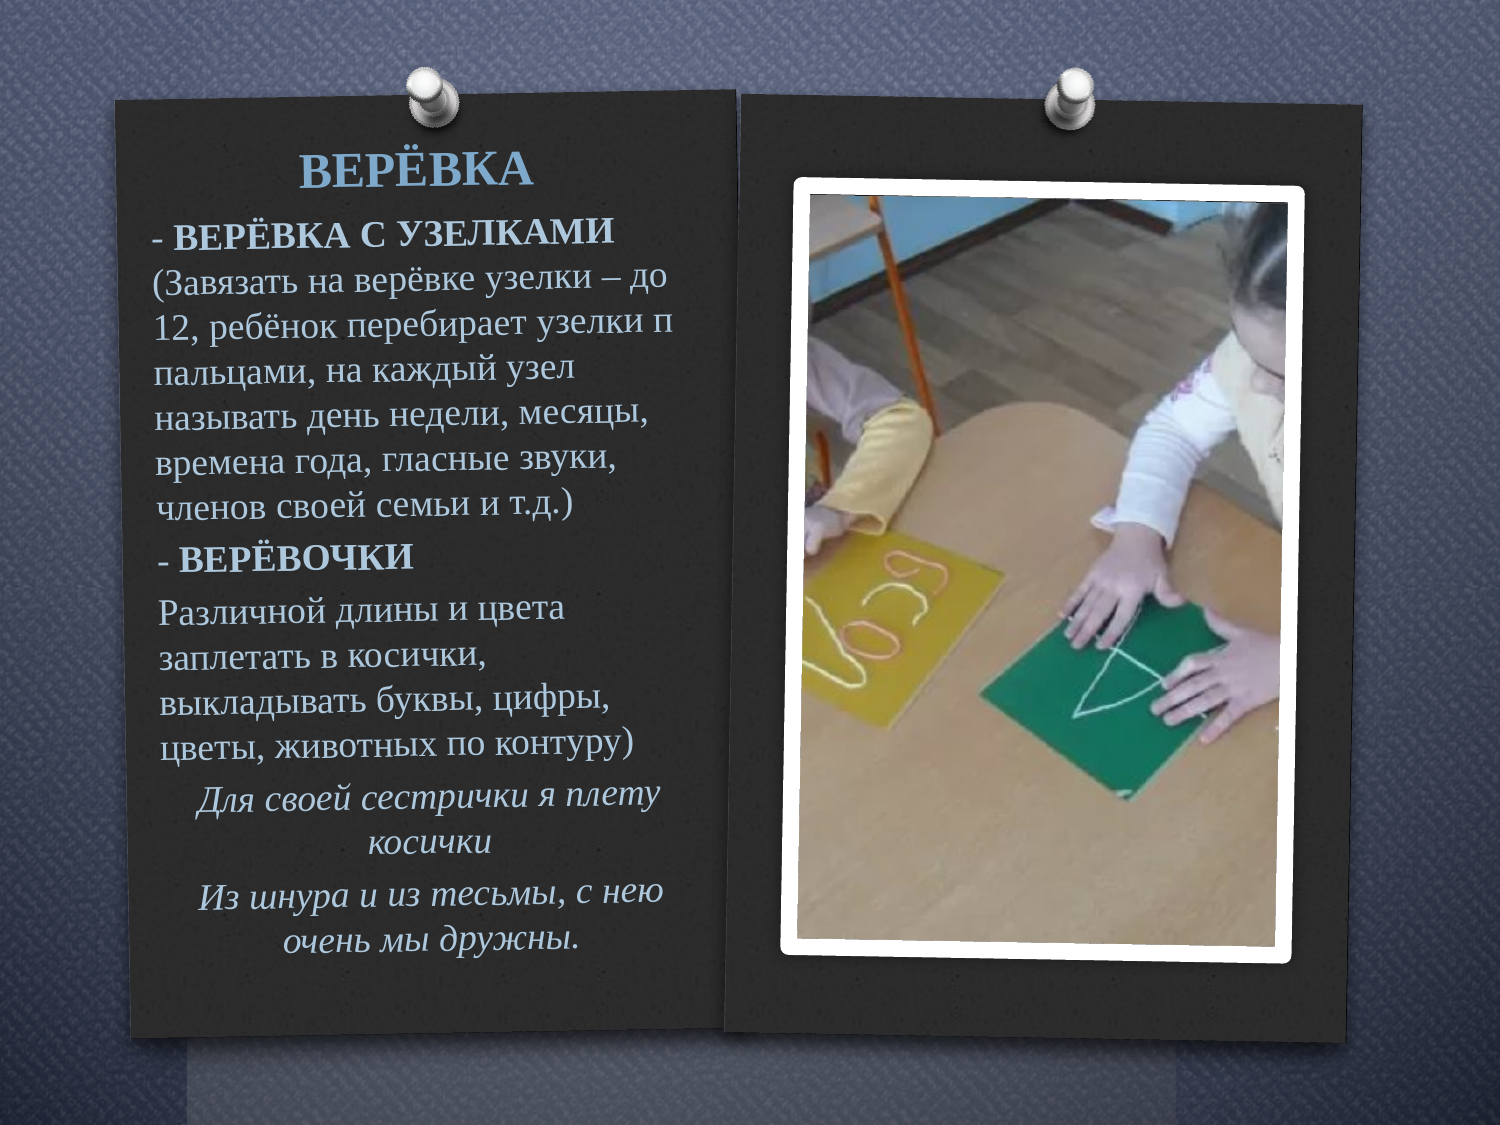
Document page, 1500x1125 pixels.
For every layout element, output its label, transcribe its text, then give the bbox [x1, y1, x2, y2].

list - ВЕРЁВКА С УЗЕЛКАМИ (Завязать на верёвке узелки – до 12, ребёнок перебирает узелки п пальцами, на каждый узел называть день недели, месяцы, времена года, гласные звуки, членов своей семьи и т.д.) - ВЕРЁВОЧКИ Различной длины и цвета заплетать в косички, выкладывать буквы, цифры, цветы, животных по контуру) Для своей сестрички я плету косички Из шнура и из тесьмы, с нею очень мы дружны. [135, 196, 716, 985]
picture [375, 33, 497, 118]
title ВЕРЁВКА [171, 113, 676, 205]
picture [1016, 41, 1138, 162]
picture [798, 195, 1287, 946]
